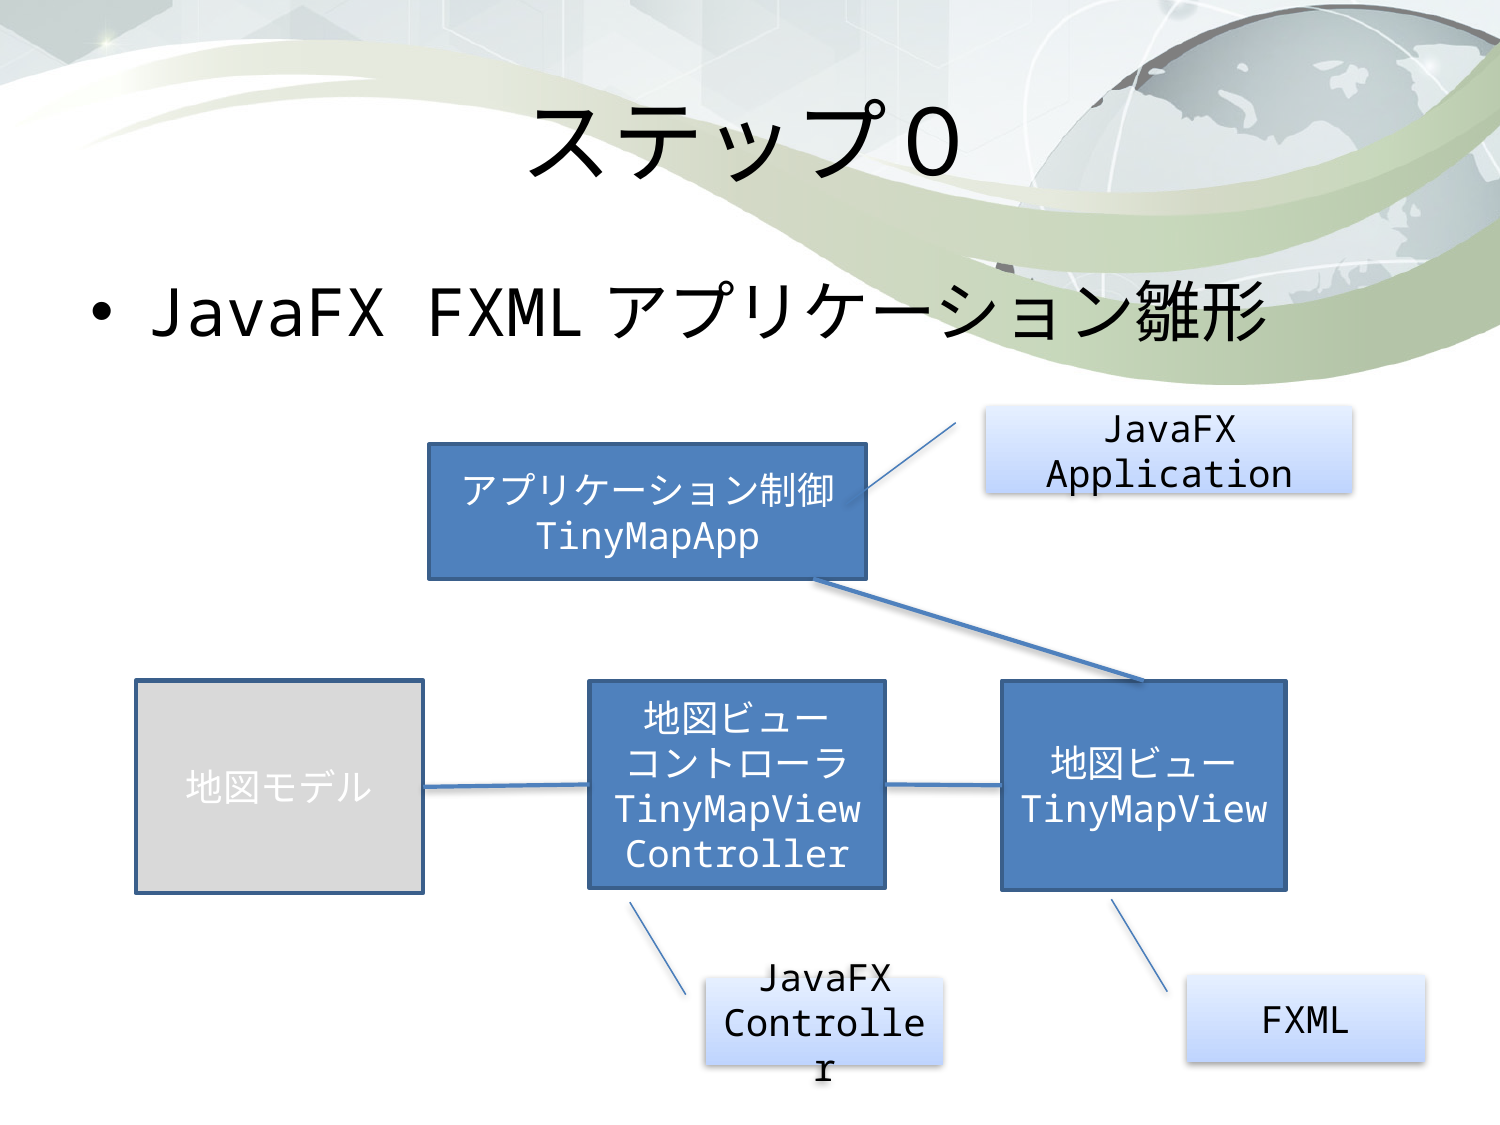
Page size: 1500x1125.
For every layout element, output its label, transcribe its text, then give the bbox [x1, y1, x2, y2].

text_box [812, 578, 1145, 681]
text_box 地図ビュー TinyMapView [1000, 679, 1288, 892]
text_box JavaFX Controller [629, 901, 687, 996]
text_box JavaFX Application [845, 422, 957, 505]
list JavaFX FXMLアプリケーション雛形 [75, 262, 1425, 1005]
title ステップ０ [75, 45, 1425, 233]
text_box JavaFX Application [986, 406, 1352, 493]
text_box JavaFX Controller [706, 978, 943, 1065]
text_box 地図モデル [134, 678, 425, 895]
text_box FXML [1187, 975, 1425, 1062]
text_box FXML [1110, 898, 1168, 993]
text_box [423, 784, 590, 788]
text_box 地図ビュー コントローラ TinyMapView Controller [587, 679, 887, 890]
text_box アプリケーション制御 TinyMapApp [427, 442, 868, 581]
